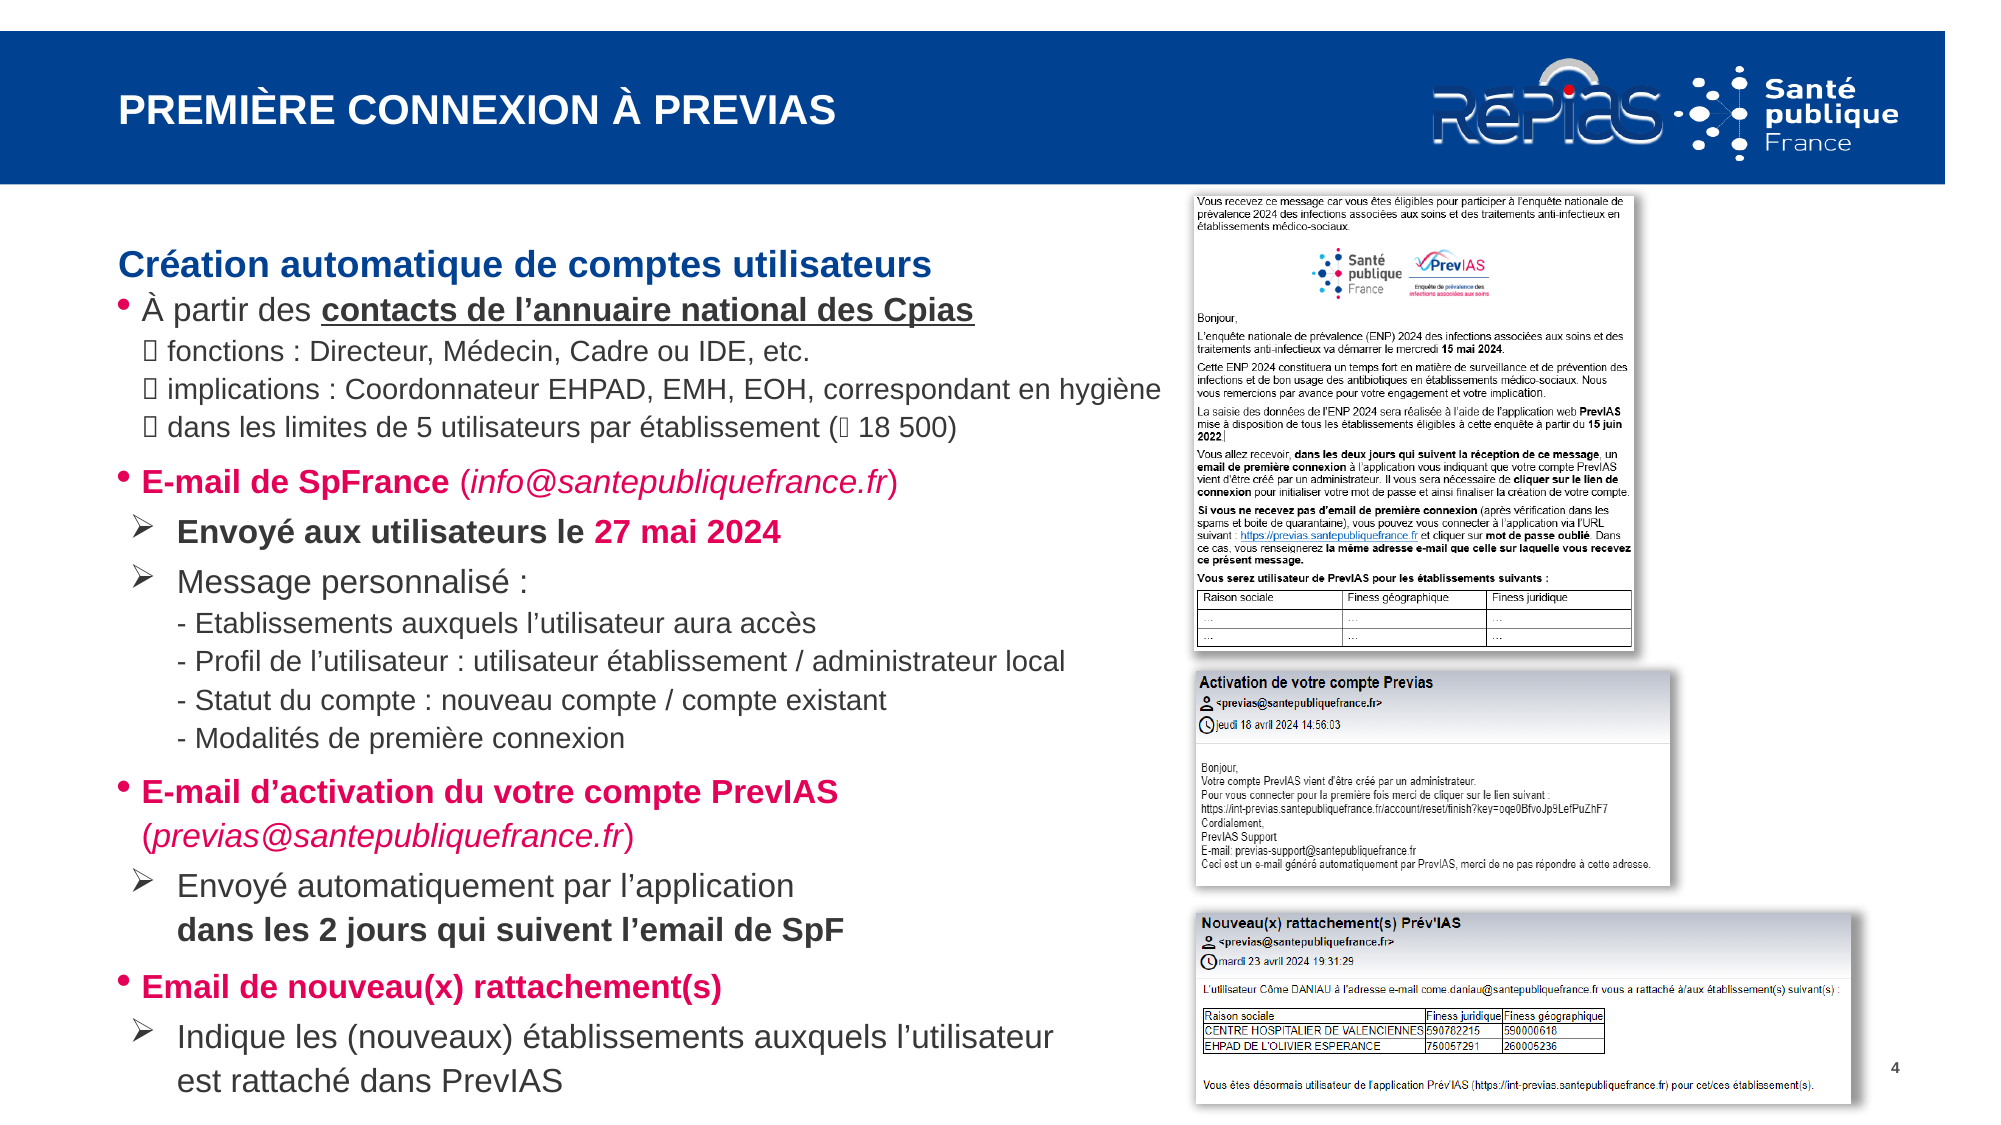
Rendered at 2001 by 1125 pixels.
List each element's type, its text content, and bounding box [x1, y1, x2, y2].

picture [1196, 670, 1670, 886]
picture [1193, 195, 1635, 652]
picture [1674, 66, 1898, 161]
picture [1432, 58, 1662, 140]
list Création automatique de comptes utilisateurs À partir des contacts de l’annuaire national des Cpias  fonctions : Directeur, Médecin, Cadre ou IDE, etc.  implications : Coordonnateur EHPAD, EMH, EOH, correspondant en hygiène  dans les limites de 5 utilisateurs par établissement ( 18 500) E-mail de SpFrance (info@santepubliquefrance.fr) Envoyé aux utilisateurs le 27 mai 2024 Message personnalisé : - Etablissements auxquels l’utilisateur aura accès - Profil de l’utilisateur : utilisateur établissement / administrateur local - Statut du compte : nouveau compte / compte existant - Modalités de première connexion E-mail d’activation du votre compte PrevIAS (previas@santepubliquefrance.fr) Envoyé automatiquement par l’application dans les 2 jours qui suivent l’email de SpF Email de nouveau(x) rattachement(s) Indique les (nouveaux) établissements auxquels l’utilisateur est rattaché dans PrevIAS [112, 235, 1721, 1098]
picture [1196, 912, 1851, 1104]
title Première connexion à previas [112, 30, 1223, 185]
